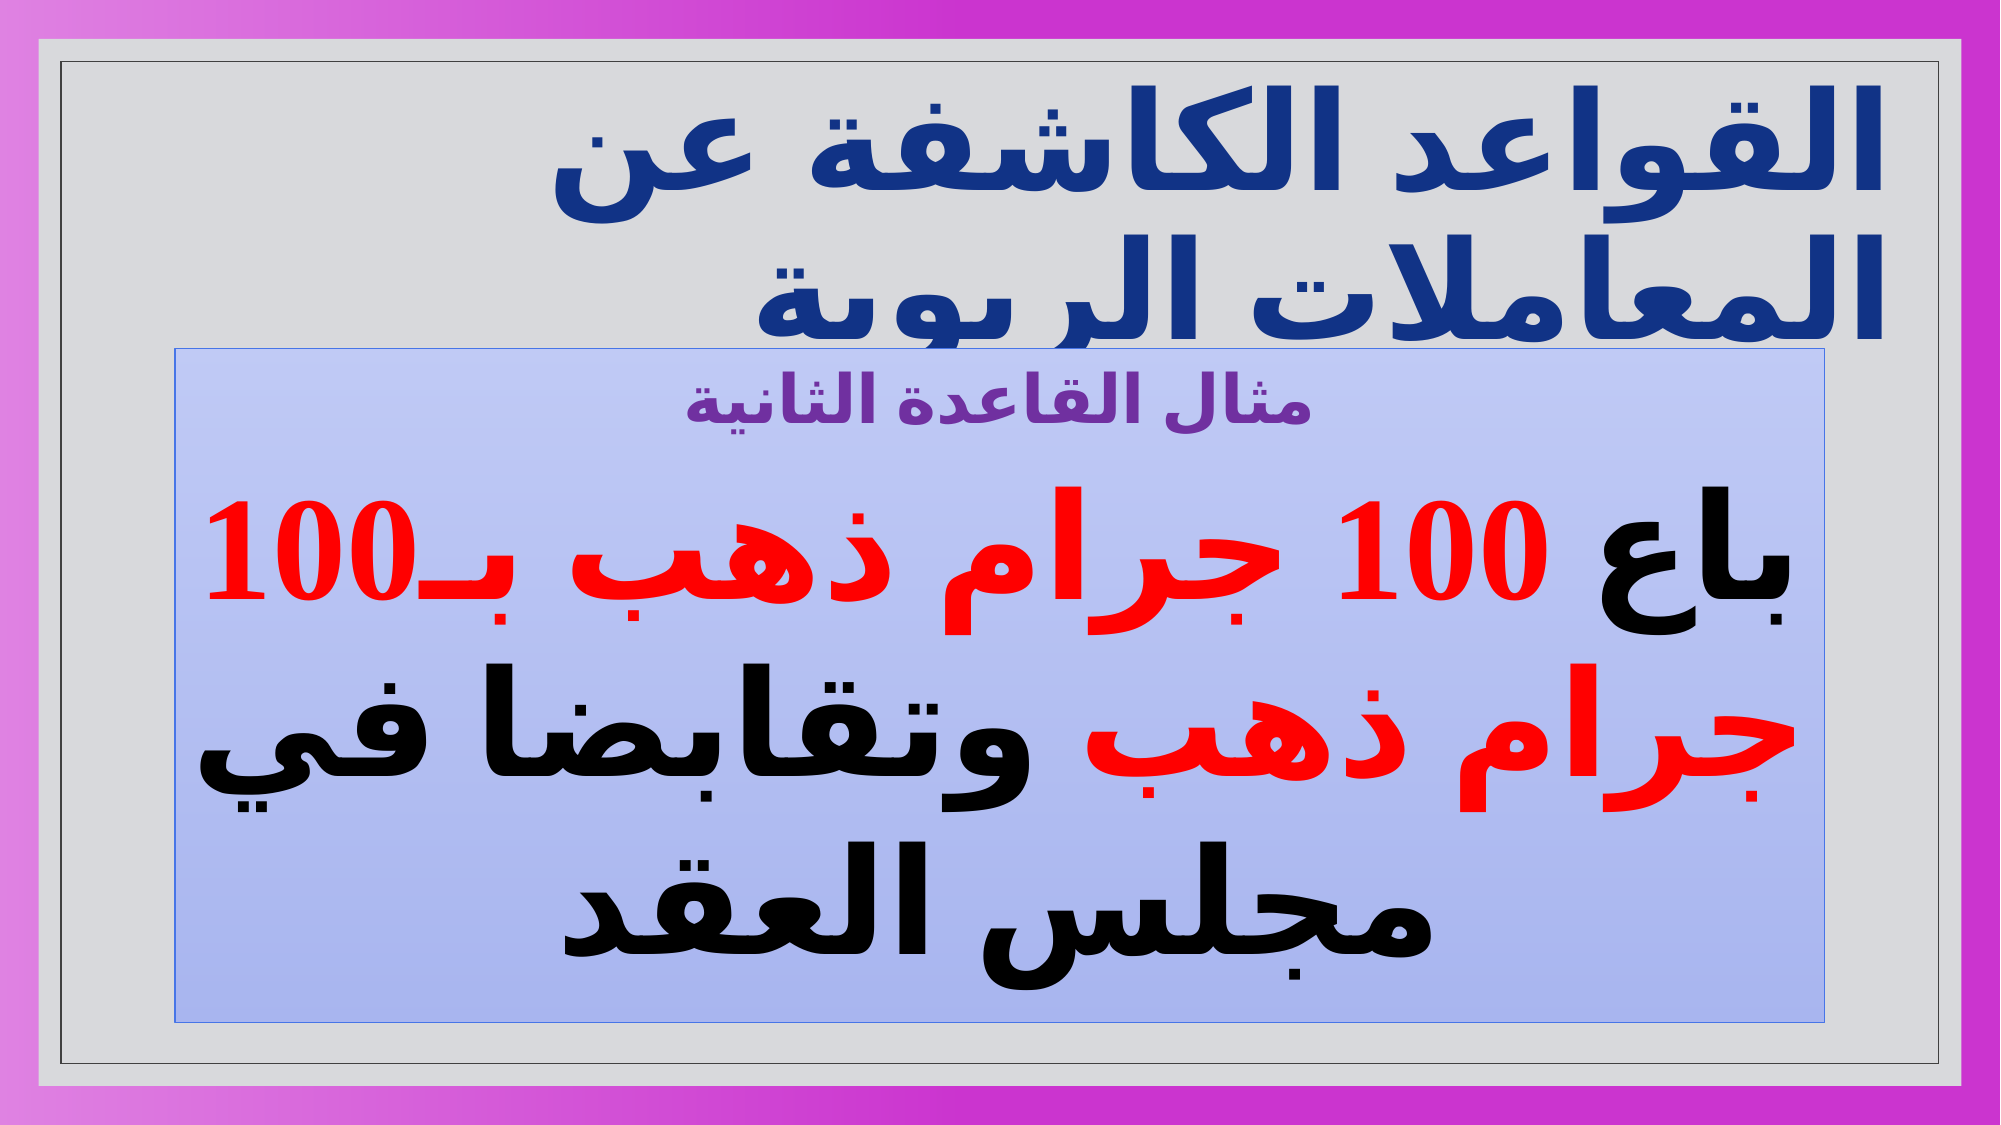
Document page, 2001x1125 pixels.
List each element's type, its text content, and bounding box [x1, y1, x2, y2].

list مثال القاعدة الثانية باع 100 جرام ذهب بـ100 جرام ذهب وتقابضا في مجلس العقد [174, 348, 1825, 1023]
title القواعد الكاشفة عن المعاملات الربوية [71, 92, 1910, 349]
